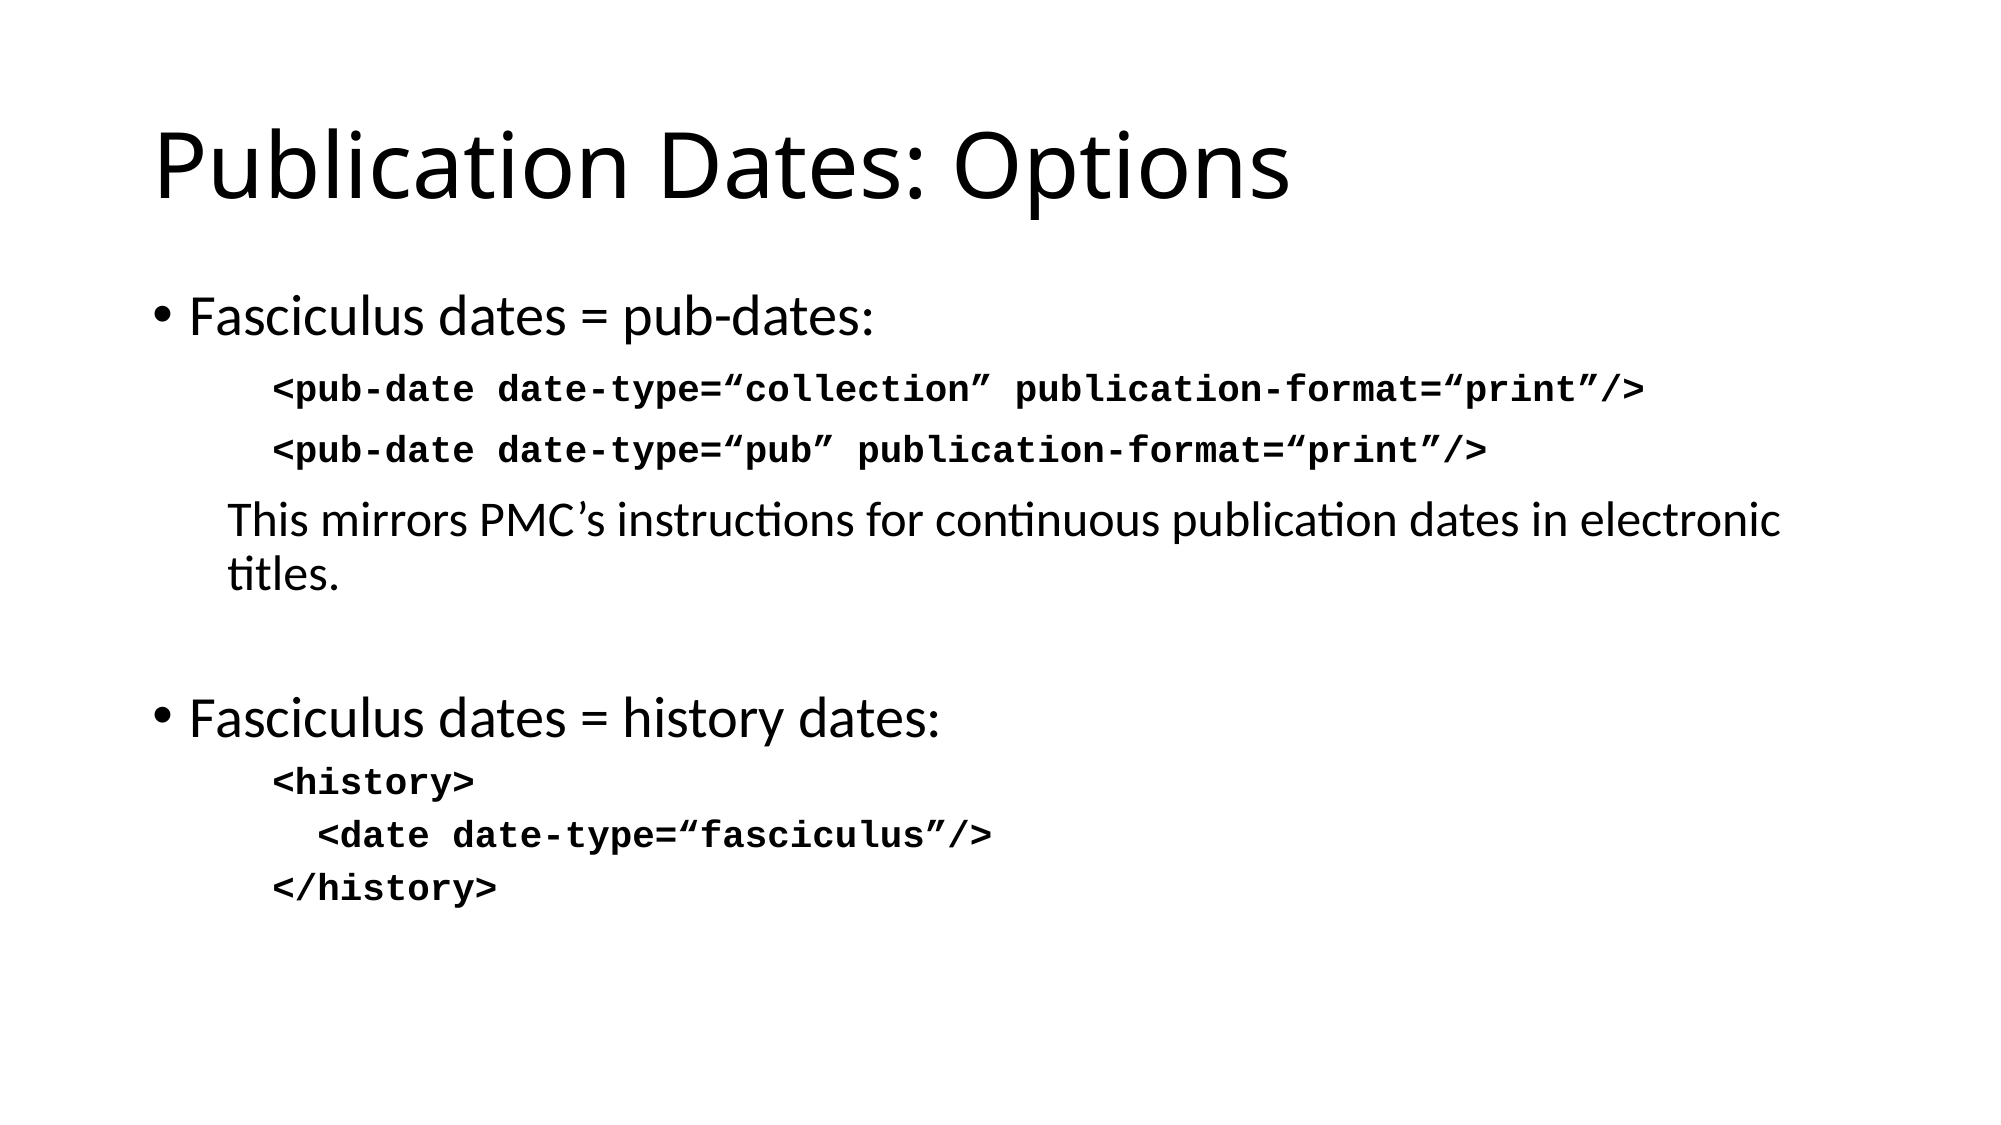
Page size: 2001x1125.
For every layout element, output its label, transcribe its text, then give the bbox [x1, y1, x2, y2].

list Fasciculus dates = pub-dates: <pub-date date-type=“collection” publication-format=“print”/> <pub-date date-type=“pub” publication-format=“print”/> This mirrors PMC’s instructions for continuous publication dates in electronic titles. Fasciculus dates = history dates: <history> <date date-type=“fasciculus”/> </history> [137, 277, 1863, 998]
title Publication Dates: Options [137, 59, 1863, 277]
